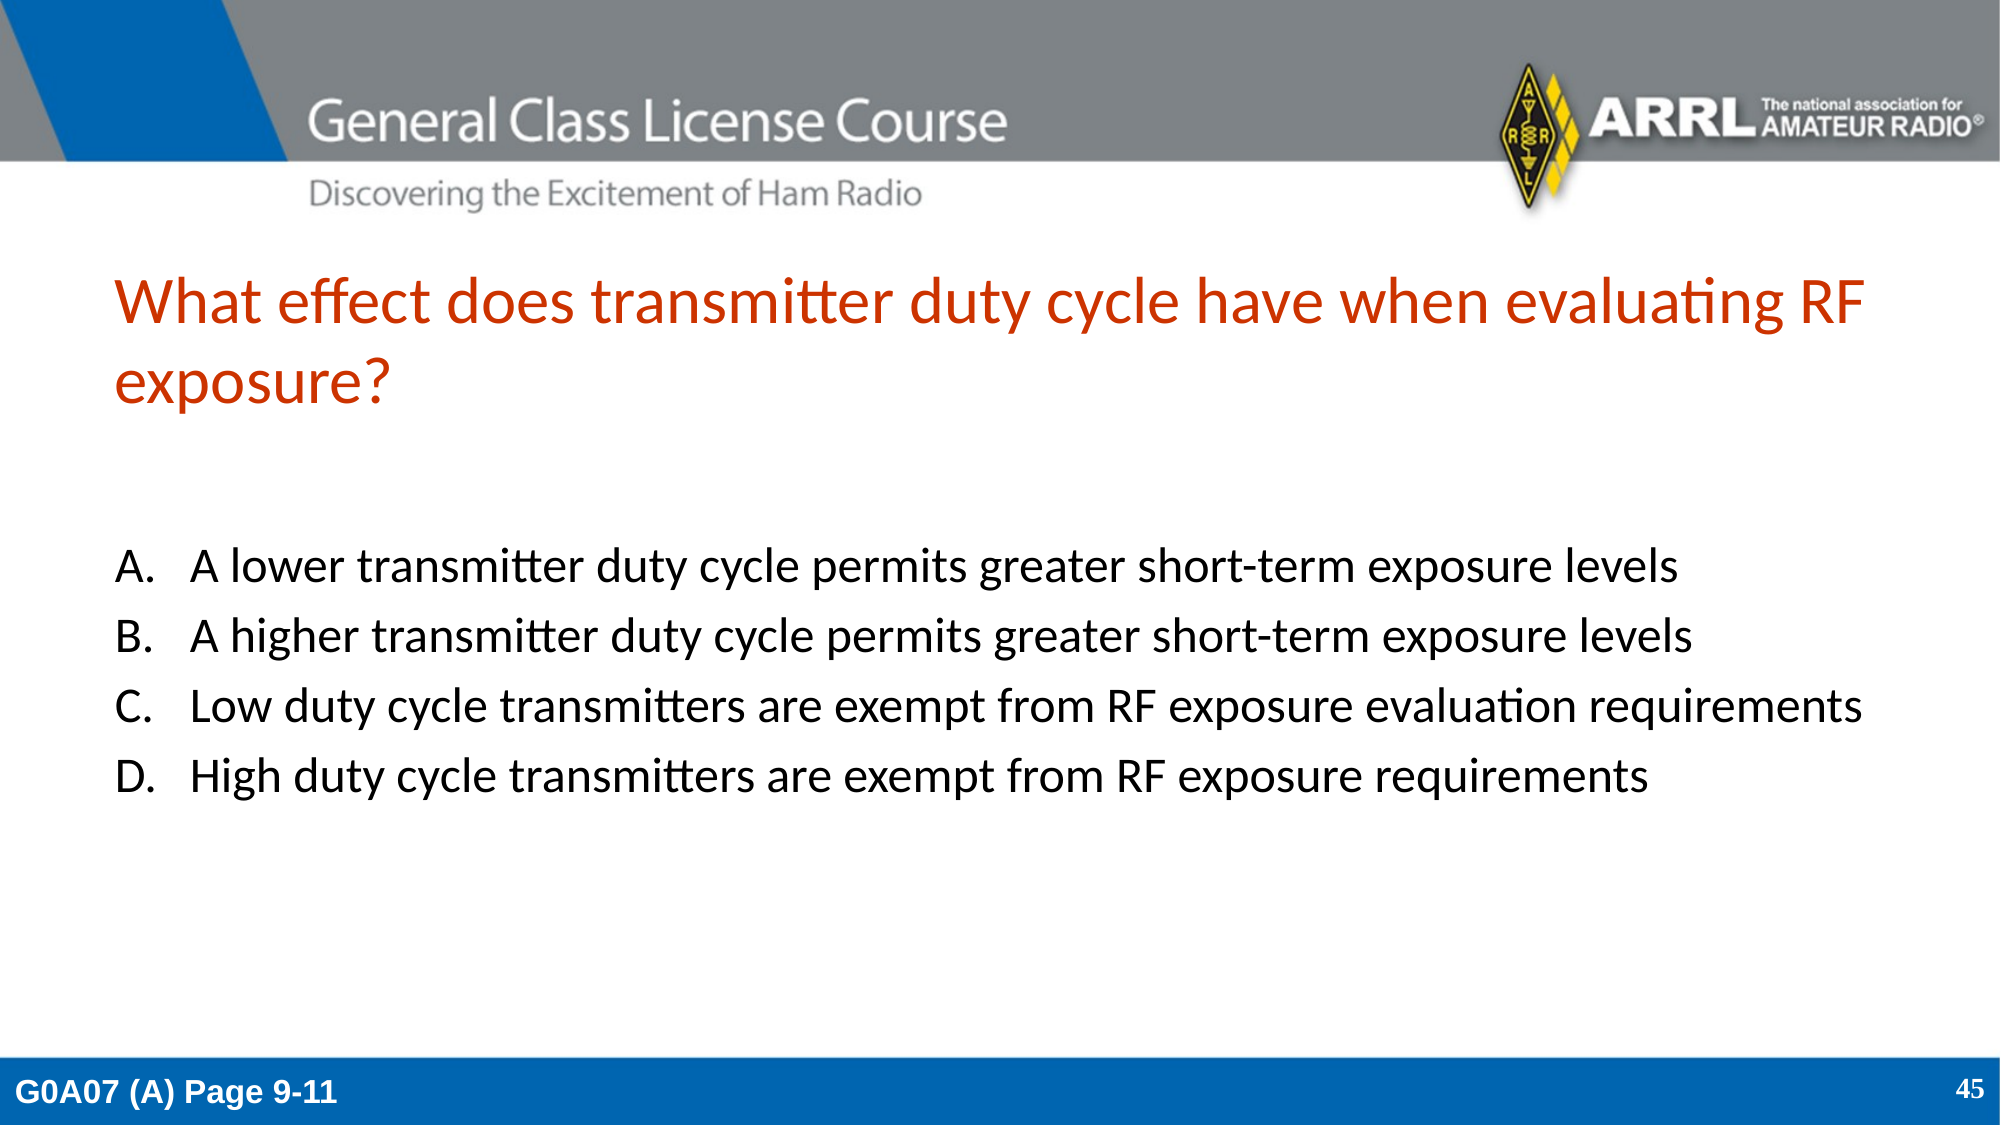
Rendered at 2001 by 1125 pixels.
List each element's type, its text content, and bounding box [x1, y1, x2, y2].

text_box G0A07 (A) Page 9-11 [0, 1062, 1313, 1118]
picture [0, 0, 2001, 1125]
title What effect does transmitter duty cycle have when evaluating RF exposure? [99, 249, 1900, 468]
text_box 45 [1875, 1062, 2000, 1113]
list A lower transmitter duty cycle permits greater short-term exposure levels A higher transmitter duty cycle permits greater short-term exposure levels Low duty cycle transmitters are exempt from RF exposure evaluation requirements High duty cycle transmitters are exempt from RF exposure requirements [99, 525, 1900, 1005]
